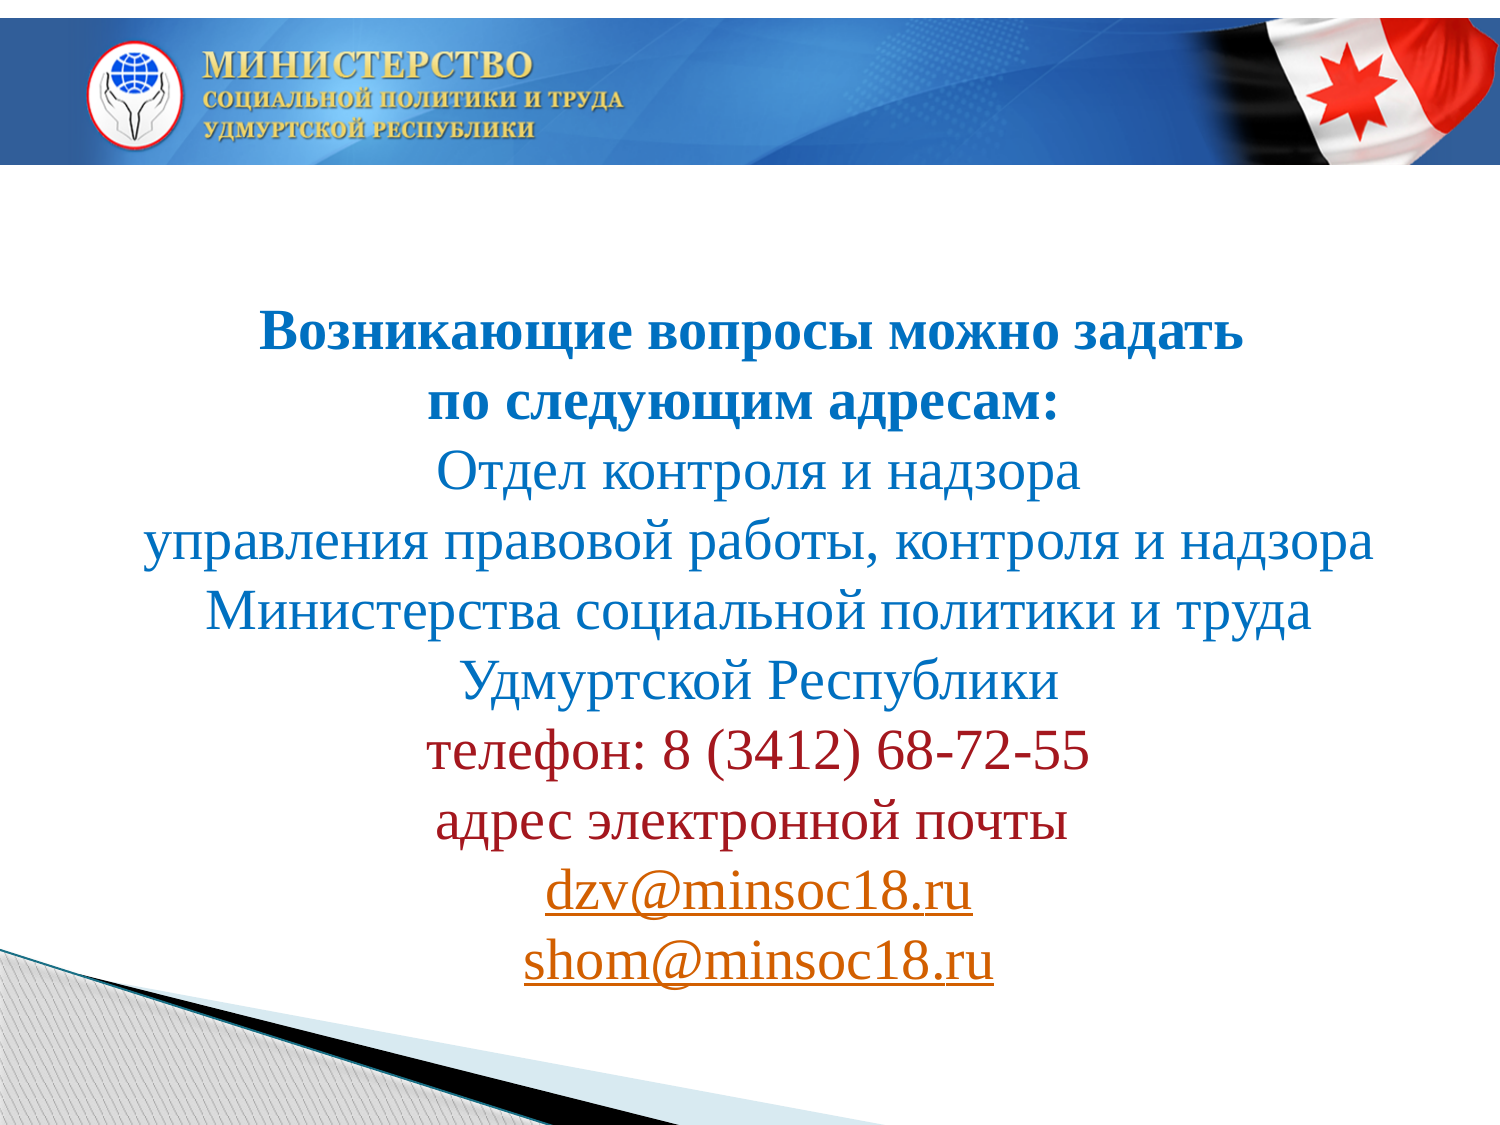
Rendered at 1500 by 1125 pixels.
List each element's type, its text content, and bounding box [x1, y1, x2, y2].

picture [0, 18, 1500, 165]
text_box Возникающие вопросы можно задать по следующим адресам: Отдел контроля и надзора управления правовой работы, контроля и надзора Министерства социальной политики и труда Удмуртской Республики телефон: 8 (3412) 68-72-55 адрес электронной почты dzv@minsoc18.ru shom@minsoc18.ru [63, 238, 1455, 1125]
